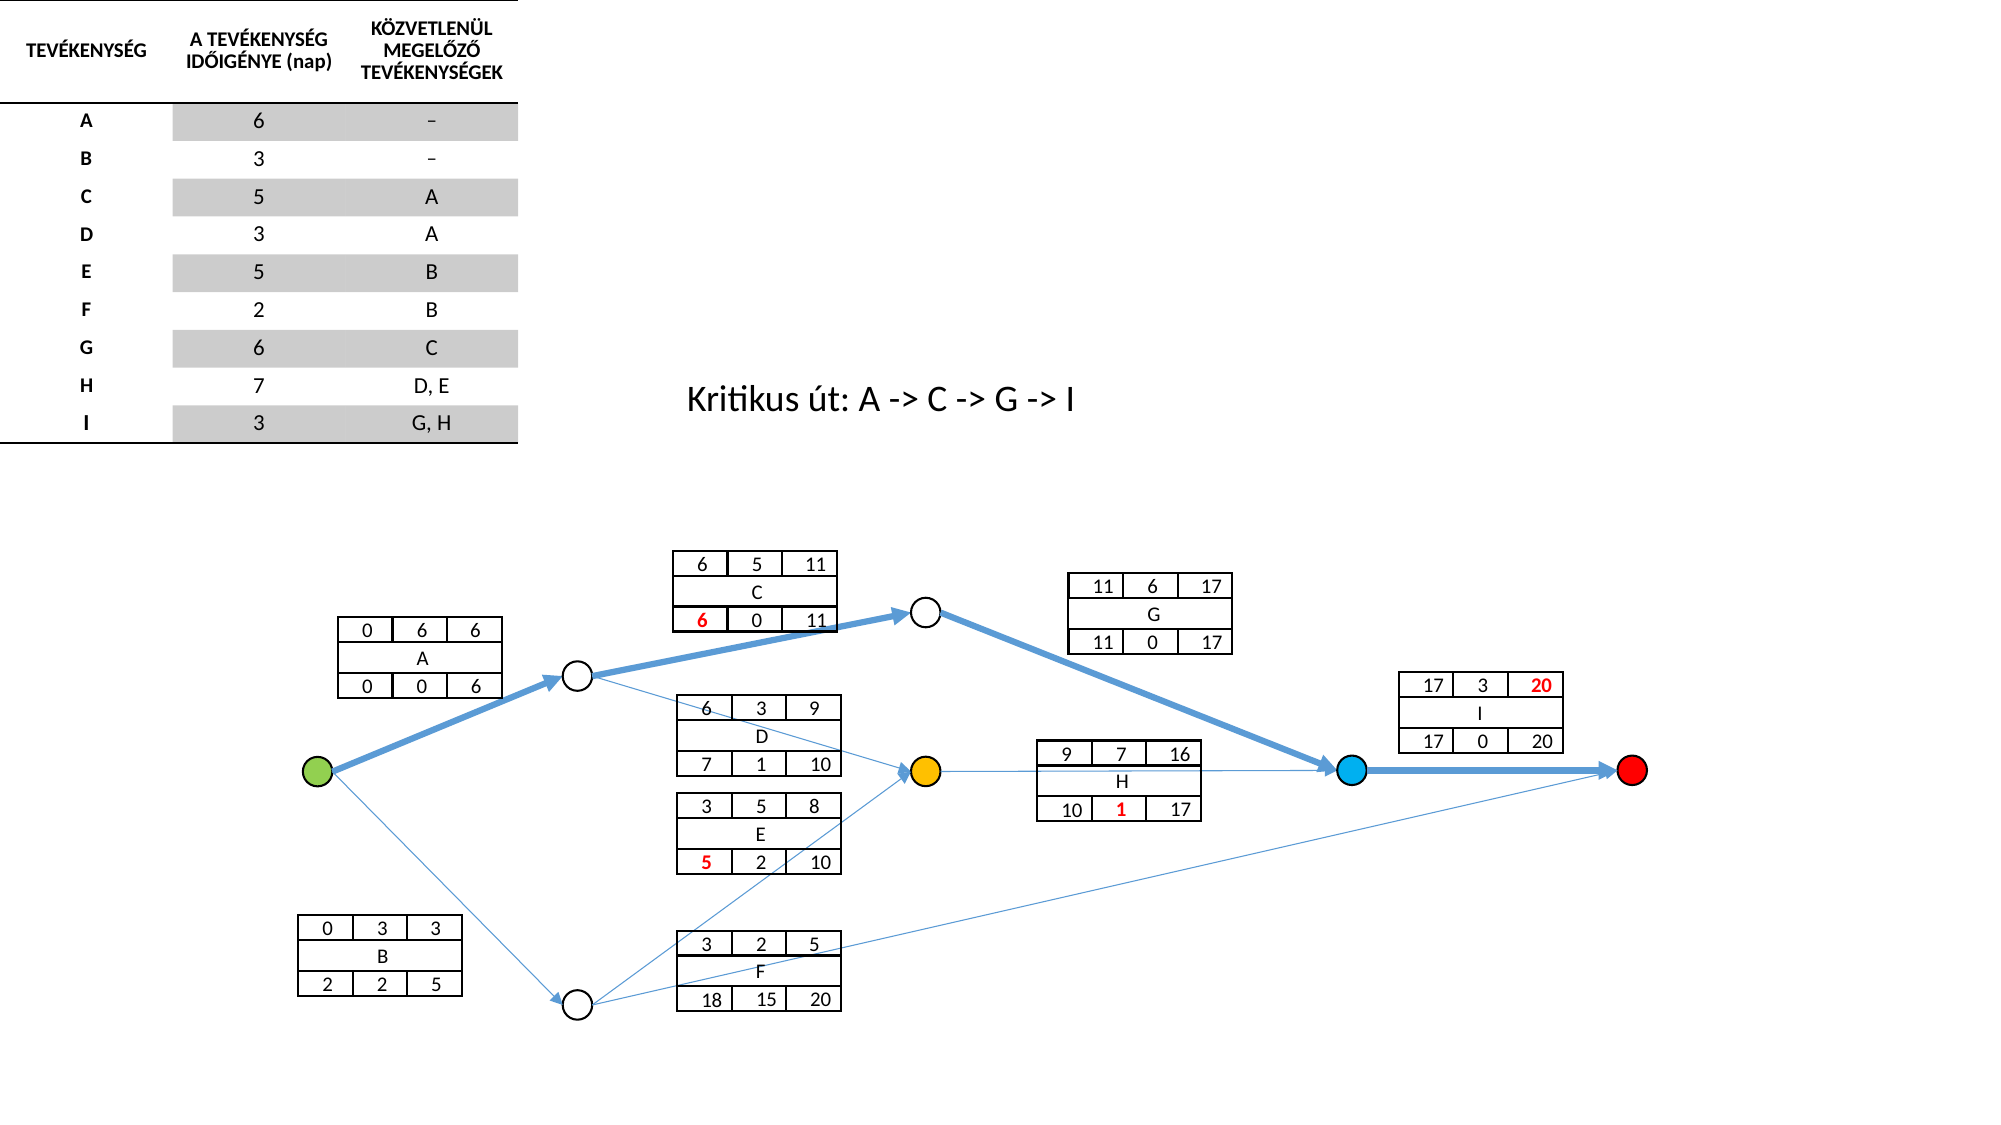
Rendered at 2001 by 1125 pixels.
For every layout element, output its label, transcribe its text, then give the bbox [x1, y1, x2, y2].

table_cell A [345, 216, 518, 254]
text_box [1037, 732, 1207, 830]
text_box [1616, 754, 1649, 787]
table_cell G [0, 330, 173, 368]
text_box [332, 676, 563, 771]
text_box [672, 542, 843, 640]
text_box [561, 989, 594, 1021]
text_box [337, 609, 502, 706]
table_header TEVÉKENYSÉG [0, 1, 173, 102]
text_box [592, 677, 911, 770]
table_cell 5 [173, 254, 345, 292]
text_box [911, 755, 940, 770]
table_cell A [345, 179, 518, 216]
table_cell 6 [173, 330, 345, 368]
text_box [301, 755, 332, 788]
table_cell C [345, 330, 518, 368]
text_box [561, 660, 592, 692]
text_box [1068, 565, 1239, 662]
table_cell F [0, 292, 173, 330]
table_cell 6 [173, 104, 345, 141]
table_cell 5 [173, 179, 345, 216]
text_box Kritikus út: A -> C -> G -> I [672, 366, 1091, 427]
table_cell B [345, 292, 518, 330]
table_cell H [0, 368, 173, 405]
table_cell 3 [173, 141, 345, 179]
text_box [1398, 664, 1569, 761]
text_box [298, 907, 463, 1004]
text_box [332, 771, 563, 1005]
table_cell B [0, 141, 173, 179]
table_cell D [0, 216, 173, 254]
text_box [677, 785, 847, 882]
table_cell E [0, 254, 173, 292]
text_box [592, 612, 911, 677]
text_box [592, 770, 1618, 1005]
table_cell C [0, 179, 173, 216]
table_cell A [0, 104, 173, 141]
table_cell 3 [173, 216, 345, 254]
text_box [940, 612, 1338, 770]
table_cell 7 [173, 368, 345, 405]
table_cell B [345, 254, 518, 292]
table_header KÖZVETLENÜL MEGELŐZŐ TEVÉKENYSÉGEK [345, 1, 518, 102]
table_cell D, E [345, 368, 518, 405]
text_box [677, 687, 847, 784]
table_cell I [0, 405, 173, 442]
text_box [910, 596, 942, 629]
text_box [1338, 754, 1368, 770]
table_cell – [345, 104, 518, 141]
table_cell 3 [173, 405, 345, 442]
table_header A TEVÉKENYSÉG IDŐIGÉNYE (nap) [173, 1, 345, 102]
table_cell 2 [173, 292, 345, 330]
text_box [677, 922, 847, 1020]
table_cell G, H [345, 405, 518, 442]
table_cell – [345, 141, 518, 179]
